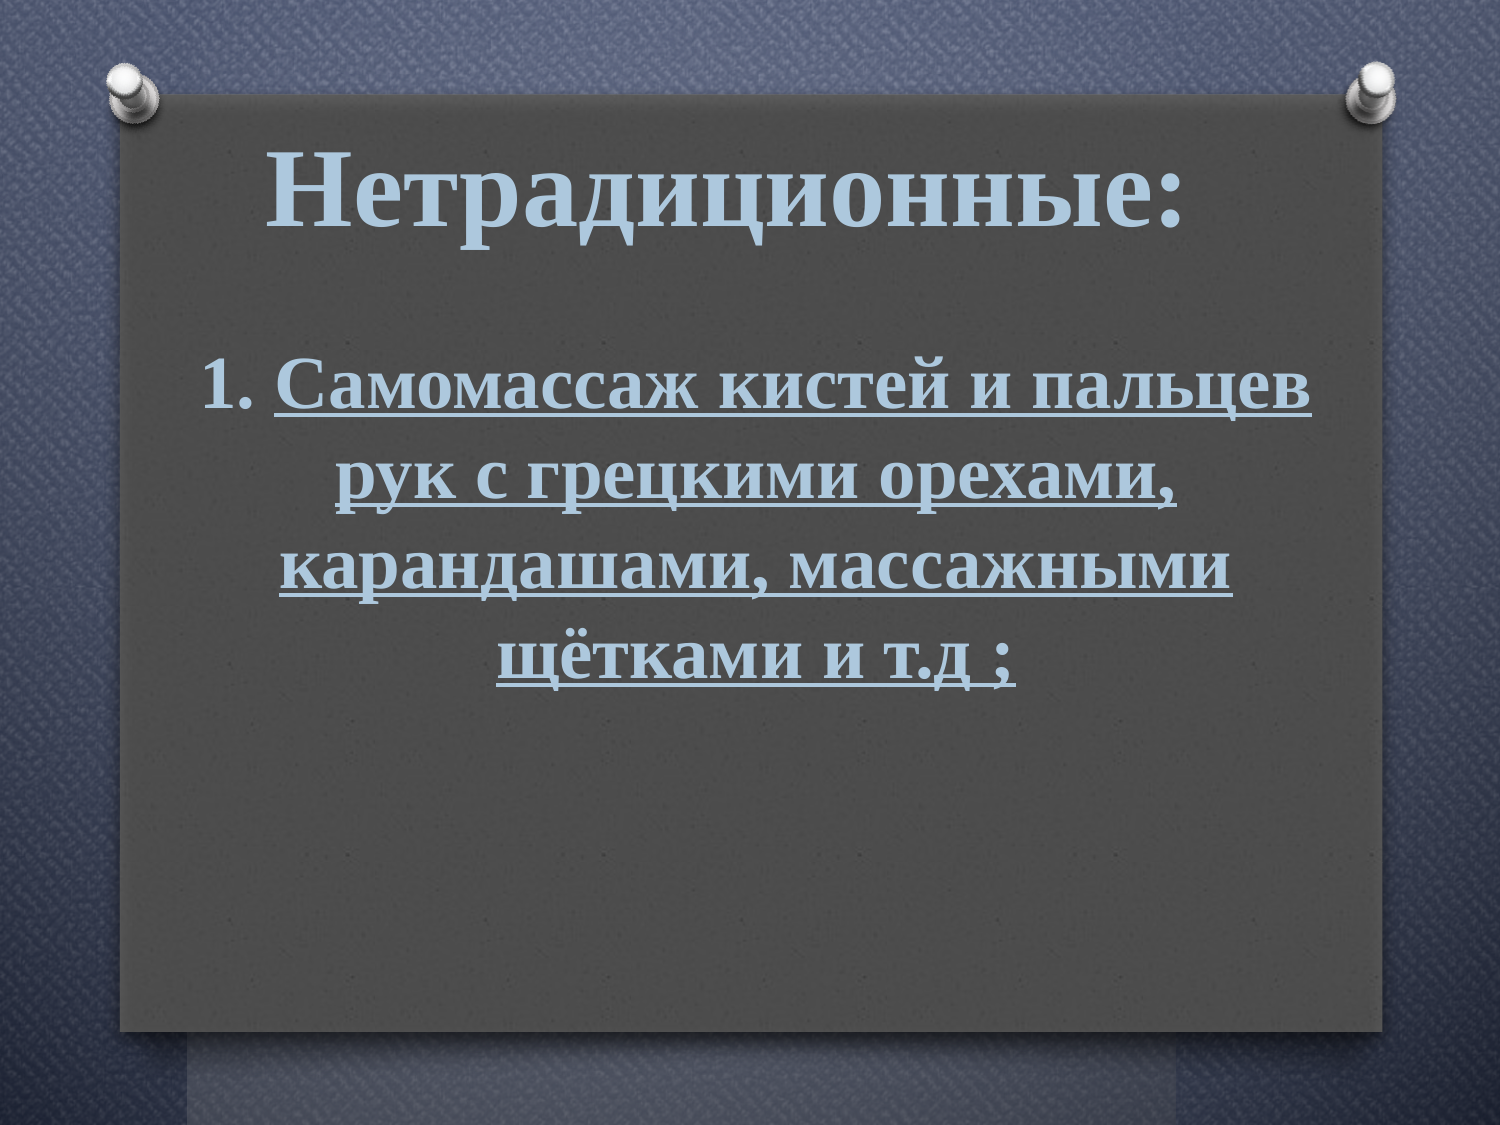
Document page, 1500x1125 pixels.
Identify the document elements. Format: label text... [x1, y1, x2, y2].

title Нетрадиционные: [171, 101, 1314, 261]
text_box 1. Самомассаж кистей и пальцев рук с грецкими орехами, карандашами, массажными щётками и т.д ; [159, 326, 1353, 791]
picture [75, 29, 198, 153]
picture [1317, 35, 1439, 156]
